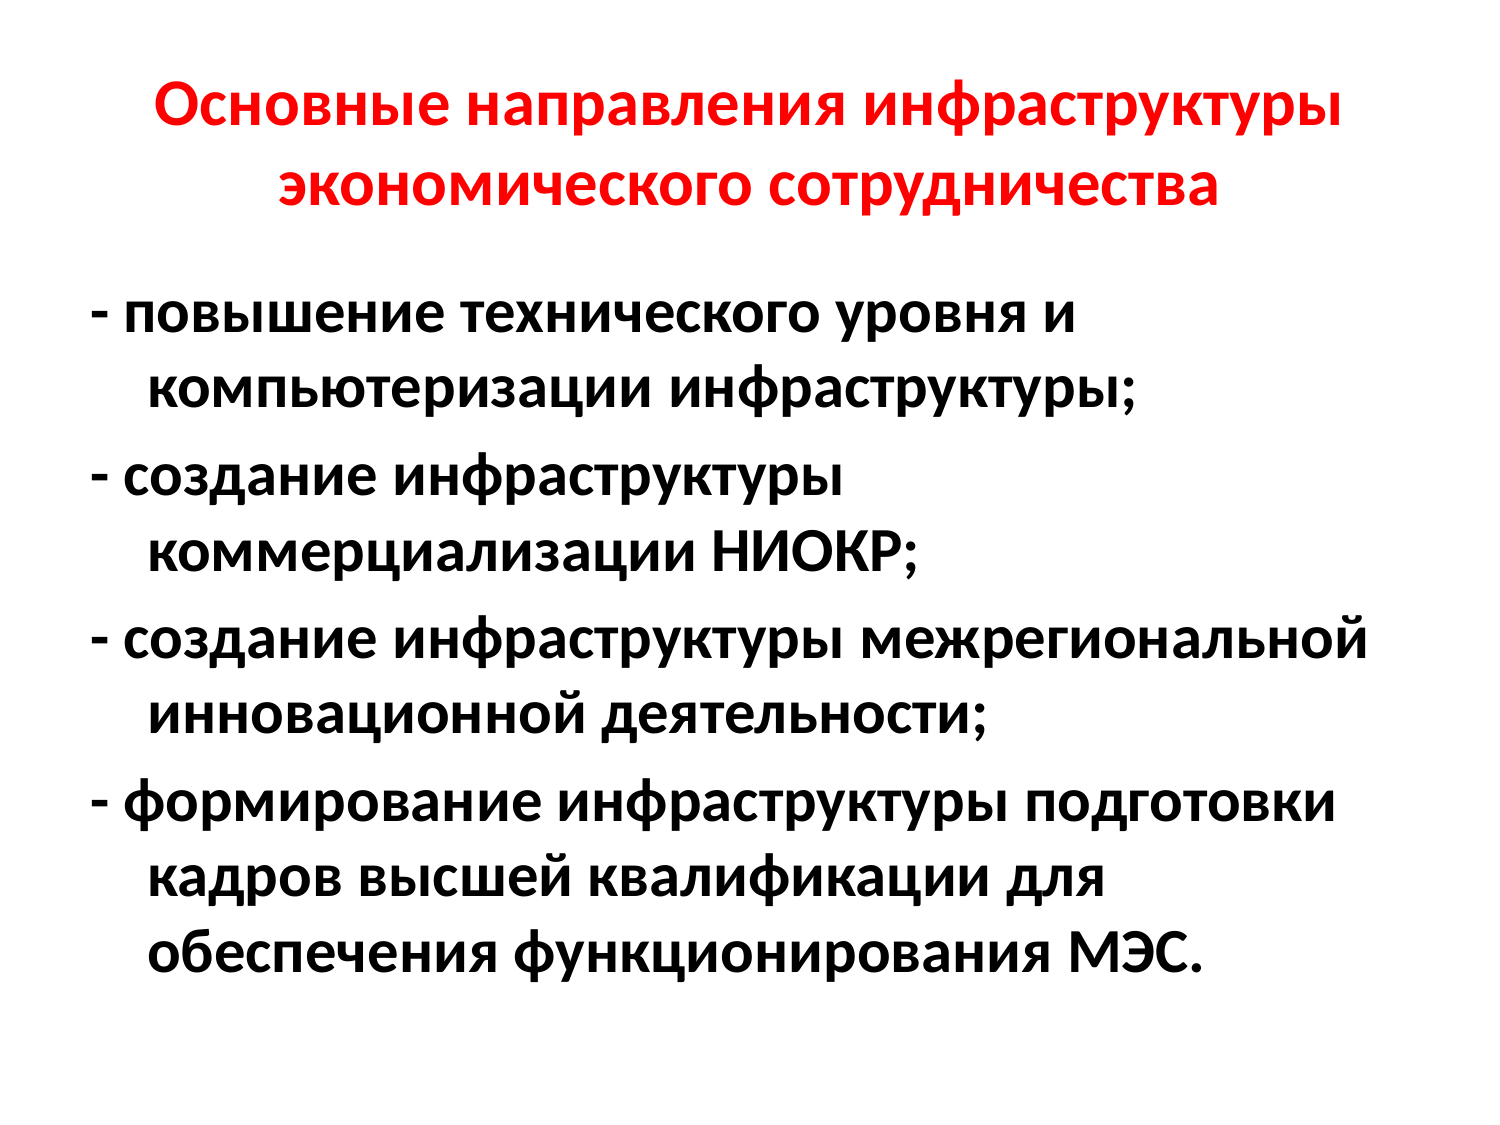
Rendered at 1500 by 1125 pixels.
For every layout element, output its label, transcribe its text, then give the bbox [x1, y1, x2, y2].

list - повышение технического уровня и компьютеризации инфраструктуры; - создание инфраструктуры коммерциализации НИОКР; - создание инфраструктуры межрегиональной инновационной деятельности; - формирование инфраструктуры подготовки кадров высшей квалификации для обеспечения функционирования МЭС. [75, 262, 1425, 1005]
title Основные направления инфраструктуры экономического сотрудничества [75, 45, 1425, 233]
